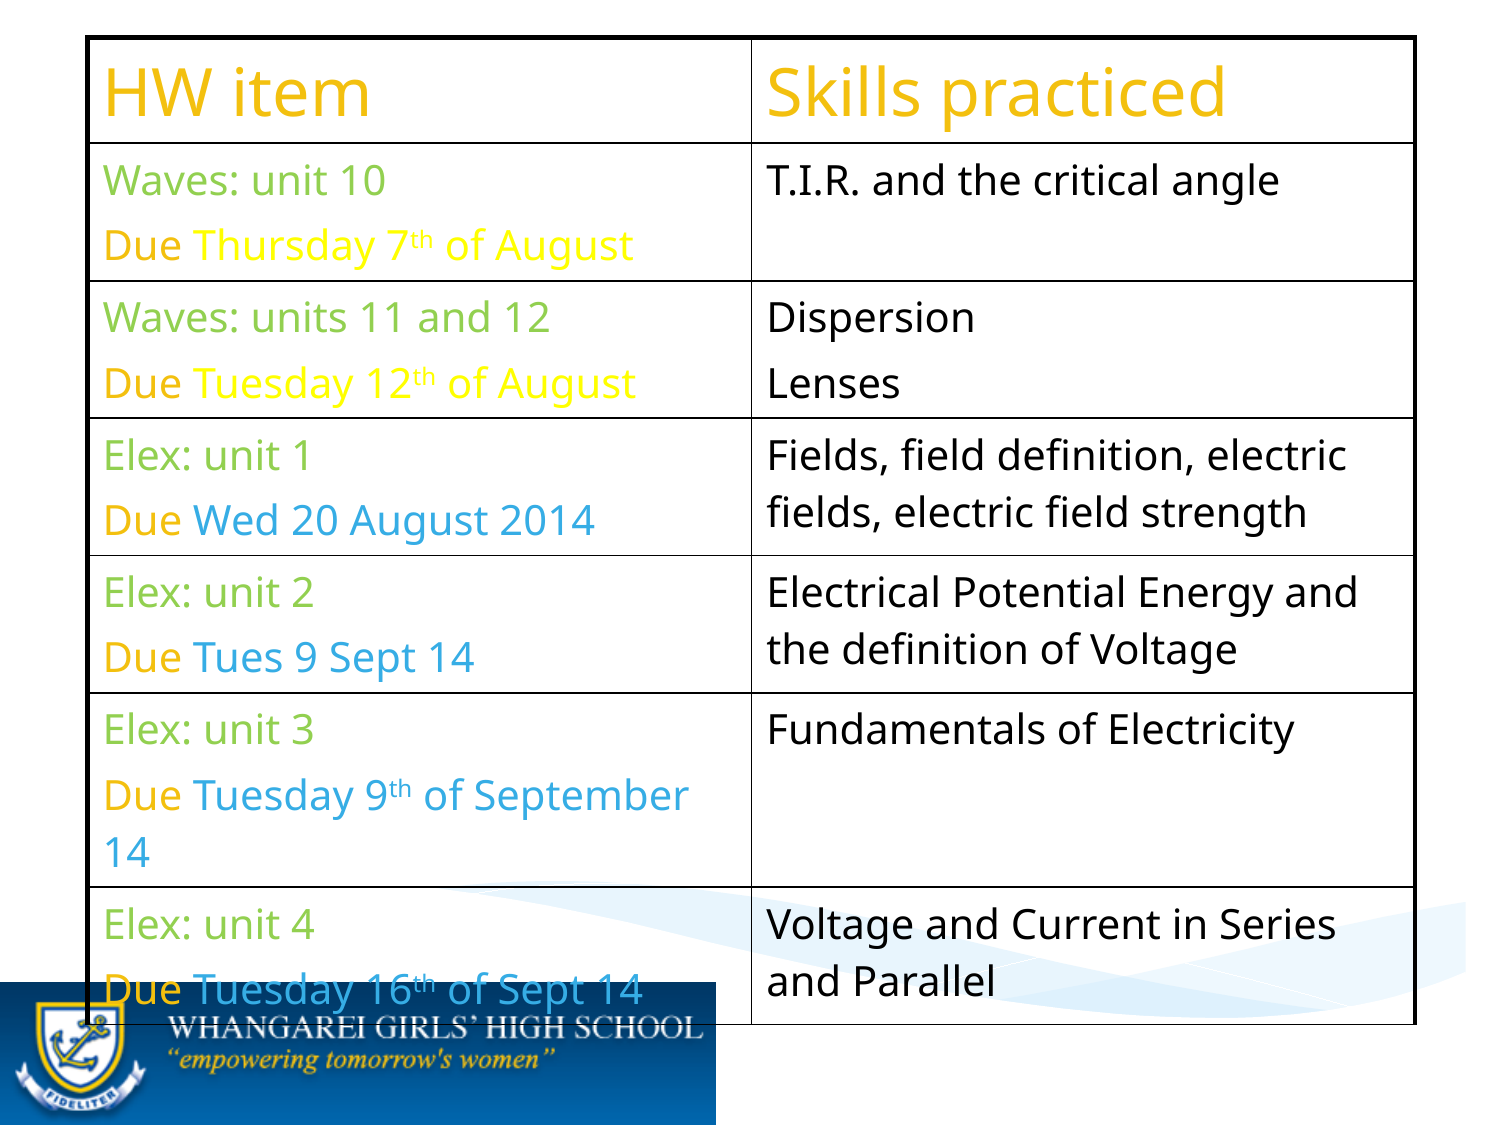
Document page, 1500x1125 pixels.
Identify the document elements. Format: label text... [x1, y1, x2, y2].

picture [0, 982, 716, 1125]
table_header HW item [90, 40, 751, 142]
table_cell Elex: unit 3 Due Tuesday 9th of September 14 [90, 694, 751, 886]
table_cell T.I.R. and the critical angle [752, 144, 1413, 280]
table_cell Elex: unit 2 Due Tues 9 Sept 14 [90, 556, 751, 692]
table_cell Dispersion Lenses [752, 282, 1413, 417]
table_cell Fundamentals of Electricity [752, 694, 1413, 886]
table_cell Waves: units 11 and 12 Due Tuesday 12th of August [90, 282, 751, 417]
table_header Skills practiced [752, 40, 1413, 142]
table_cell Fields, field definition, electric fields, electric field strength [752, 419, 1413, 555]
table_cell Elex: unit 1 Due Wed 20 August 2014 [90, 419, 751, 555]
table_cell Voltage and Current in Series and Parallel [752, 888, 1413, 1024]
table_cell Elex: unit 4 Due Tuesday 16th of Sept 14 [90, 888, 751, 1024]
table_cell Waves: unit 10 Due Thursday 7th of August [90, 144, 751, 280]
table_cell Electrical Potential Energy and the definition of Voltage [752, 556, 1413, 692]
